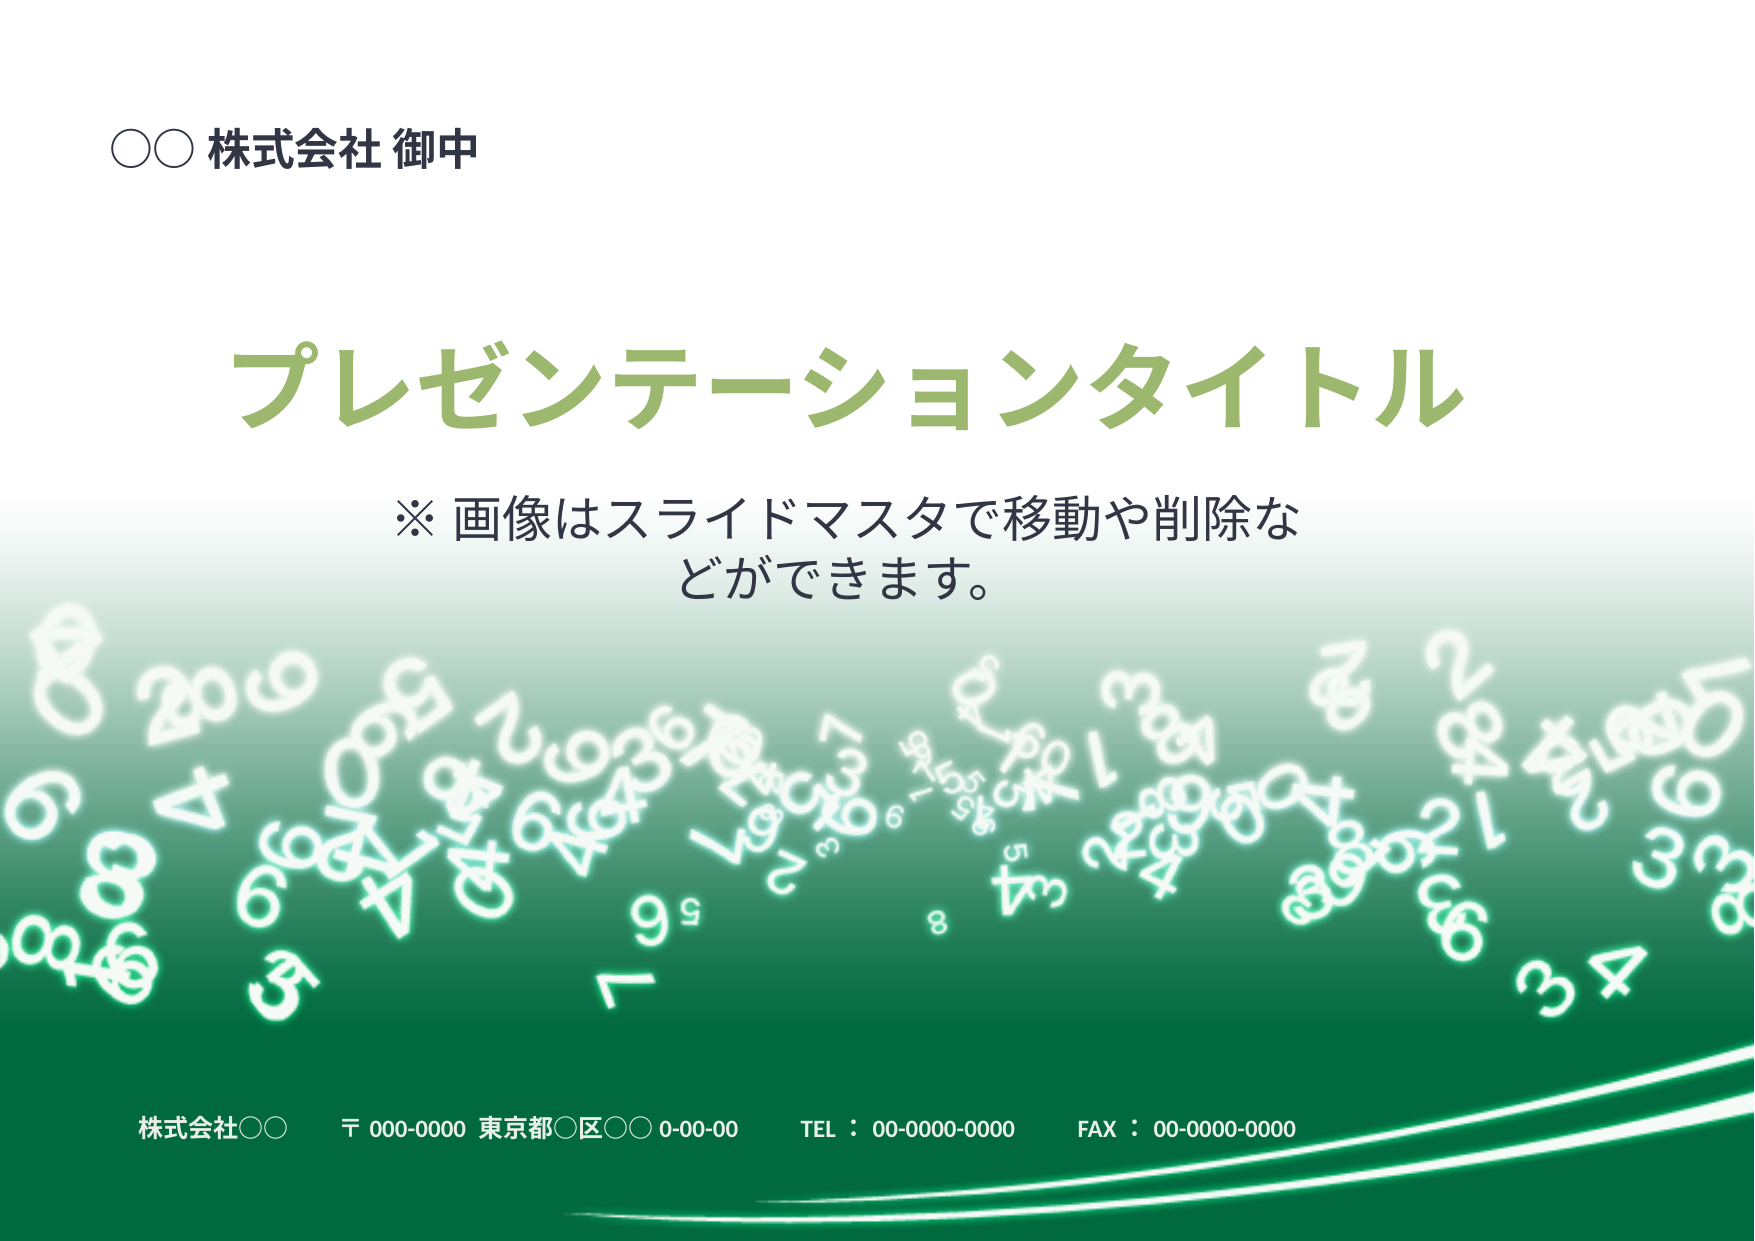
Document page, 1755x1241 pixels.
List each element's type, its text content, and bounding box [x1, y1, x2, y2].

text_box ○○株式会社 御中 [109, 112, 1160, 184]
subtitle ※画像はスライドマスタで移動や削除などができます。 [361, 478, 1331, 552]
picture [0, 494, 1754, 1241]
title プレゼンテーションタイトル [137, 326, 1556, 444]
text_box 株式会社○○ 〒000-0000 東京都○区○○0-00-00 TEL：00-0000-0000 FAX：00-0000-0000 [121, 1104, 1173, 1150]
